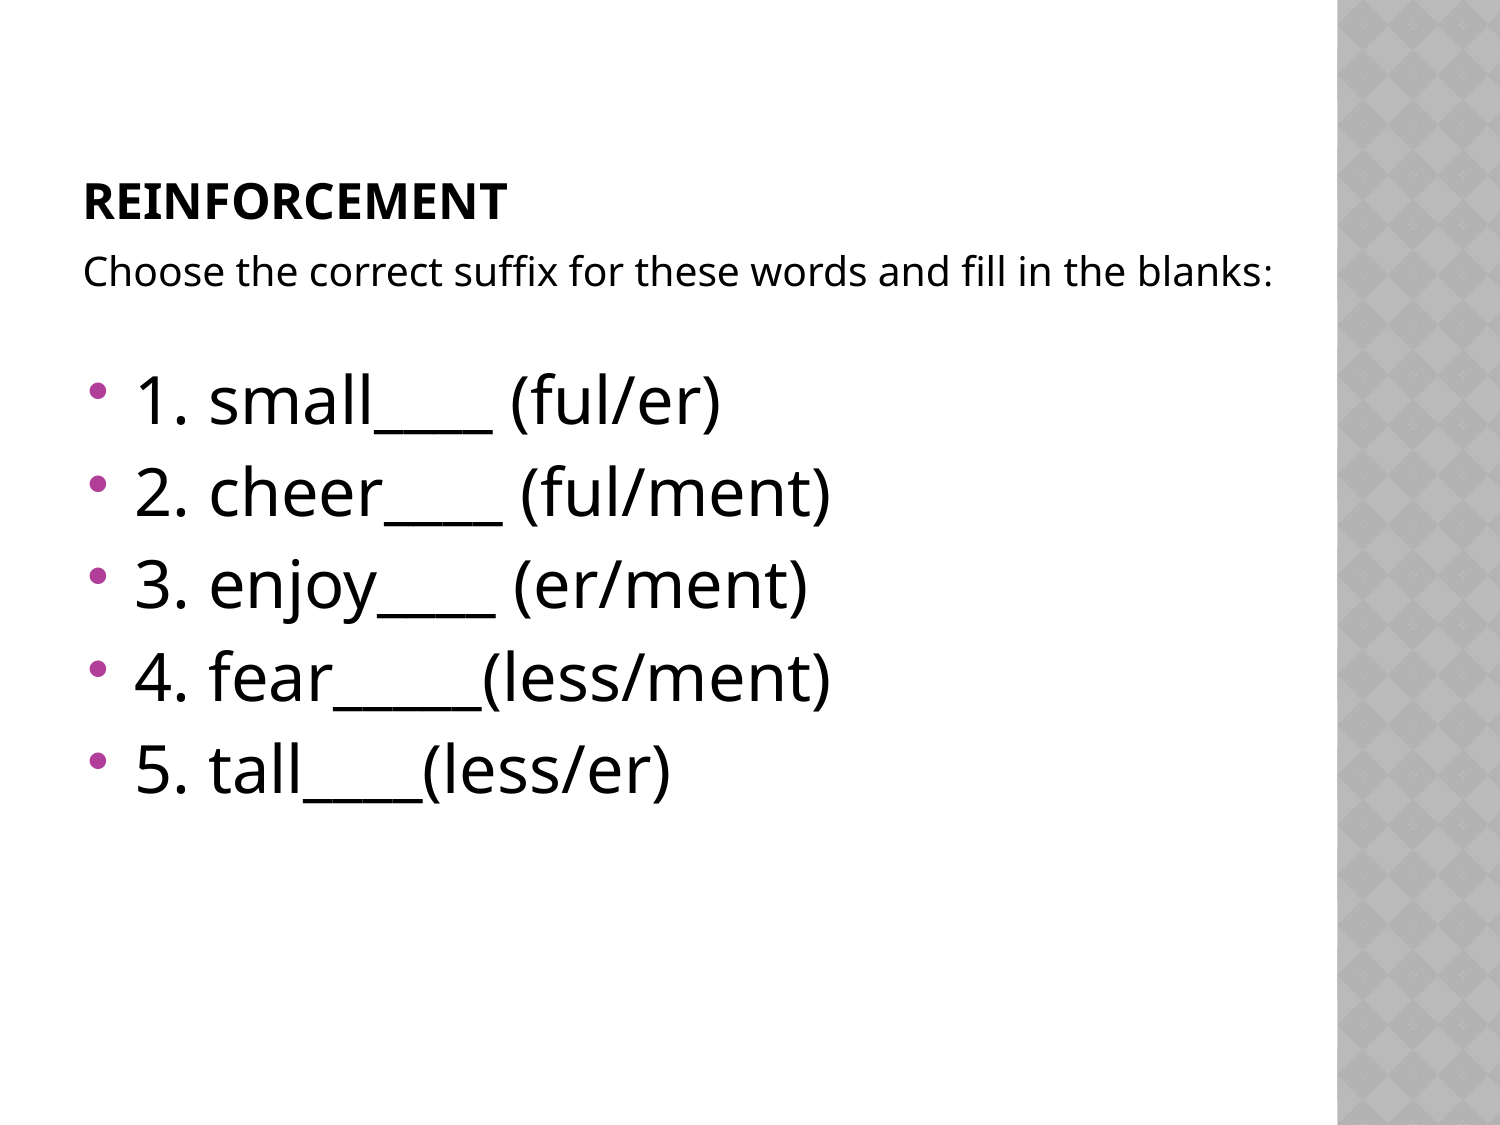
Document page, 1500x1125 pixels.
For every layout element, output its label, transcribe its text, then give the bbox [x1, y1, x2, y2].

list Choose the correct suffix for these words and fill in the blanks: [75, 245, 1289, 345]
list 1. small____ (ful/er) 2. cheer____ (ful/ment) 3. enjoy____ (er/ment) 4. fear_____(less/ment) 5. tall____(less/er) [75, 350, 1263, 1068]
title Reinforcement [75, 37, 1043, 230]
